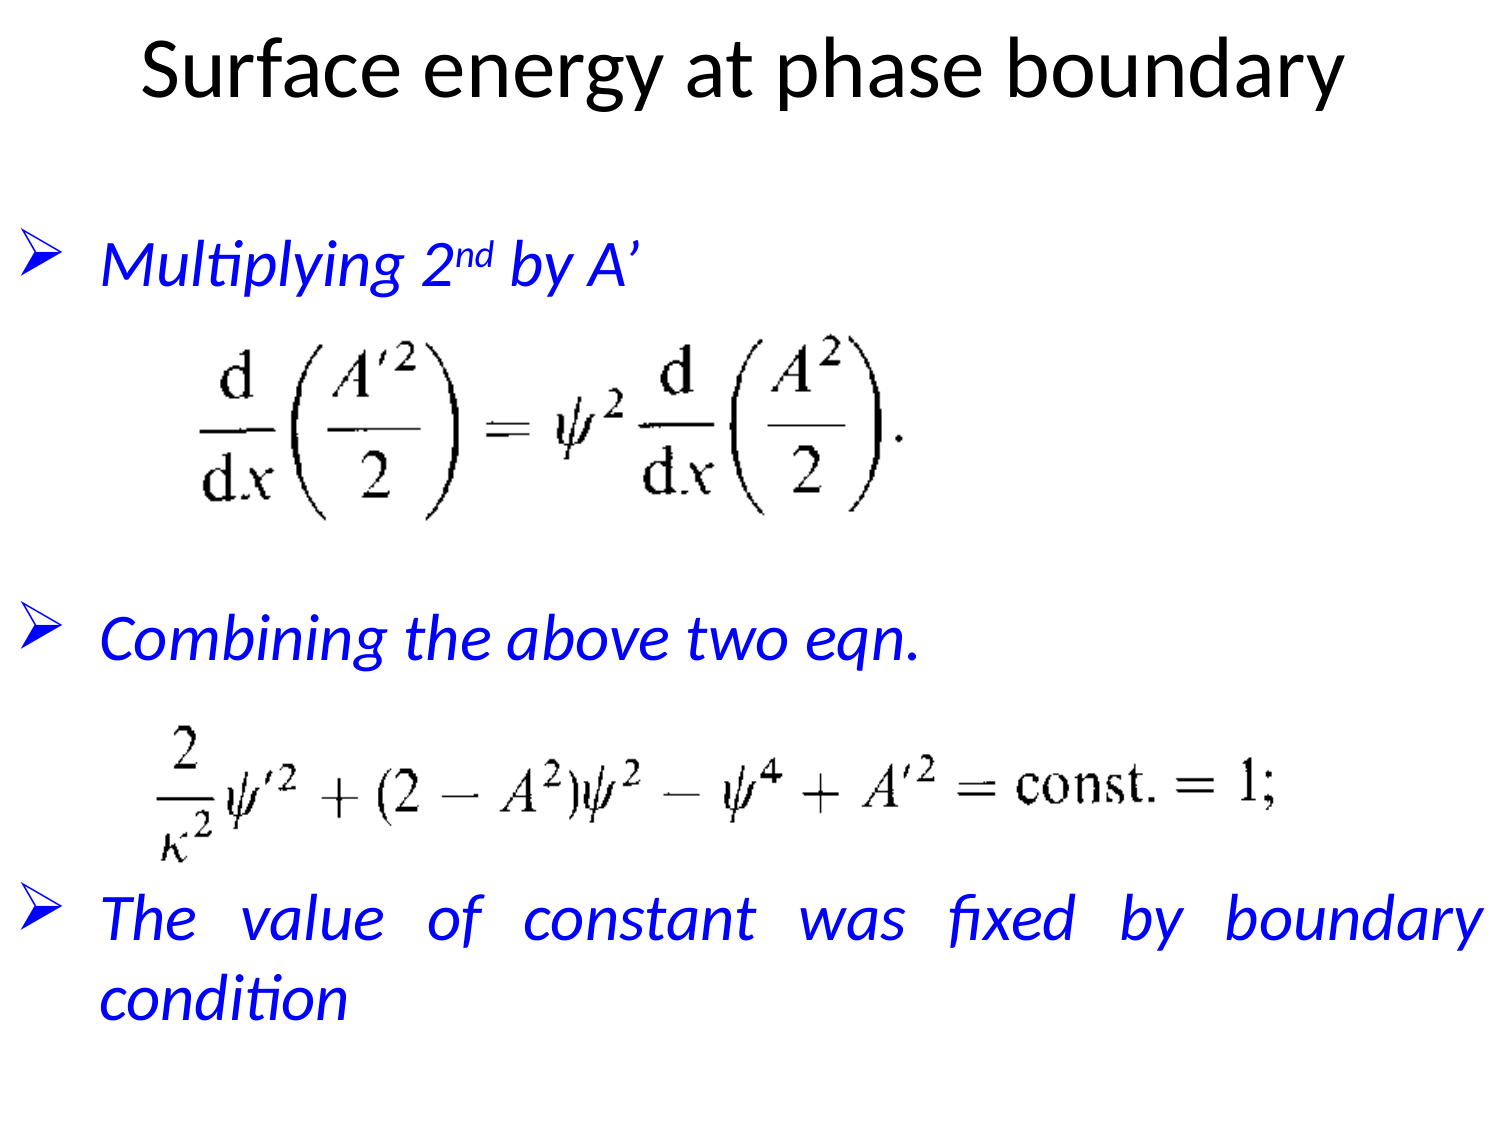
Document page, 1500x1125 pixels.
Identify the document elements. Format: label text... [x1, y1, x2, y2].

picture [112, 699, 1282, 888]
picture [149, 324, 914, 545]
title Surface energy at phase boundary [125, 0, 1363, 125]
subtitle Multiplying 2nd by A’ Combining the above two eqn. The value of constant was fixed by boundary condition [0, 212, 1500, 1125]
